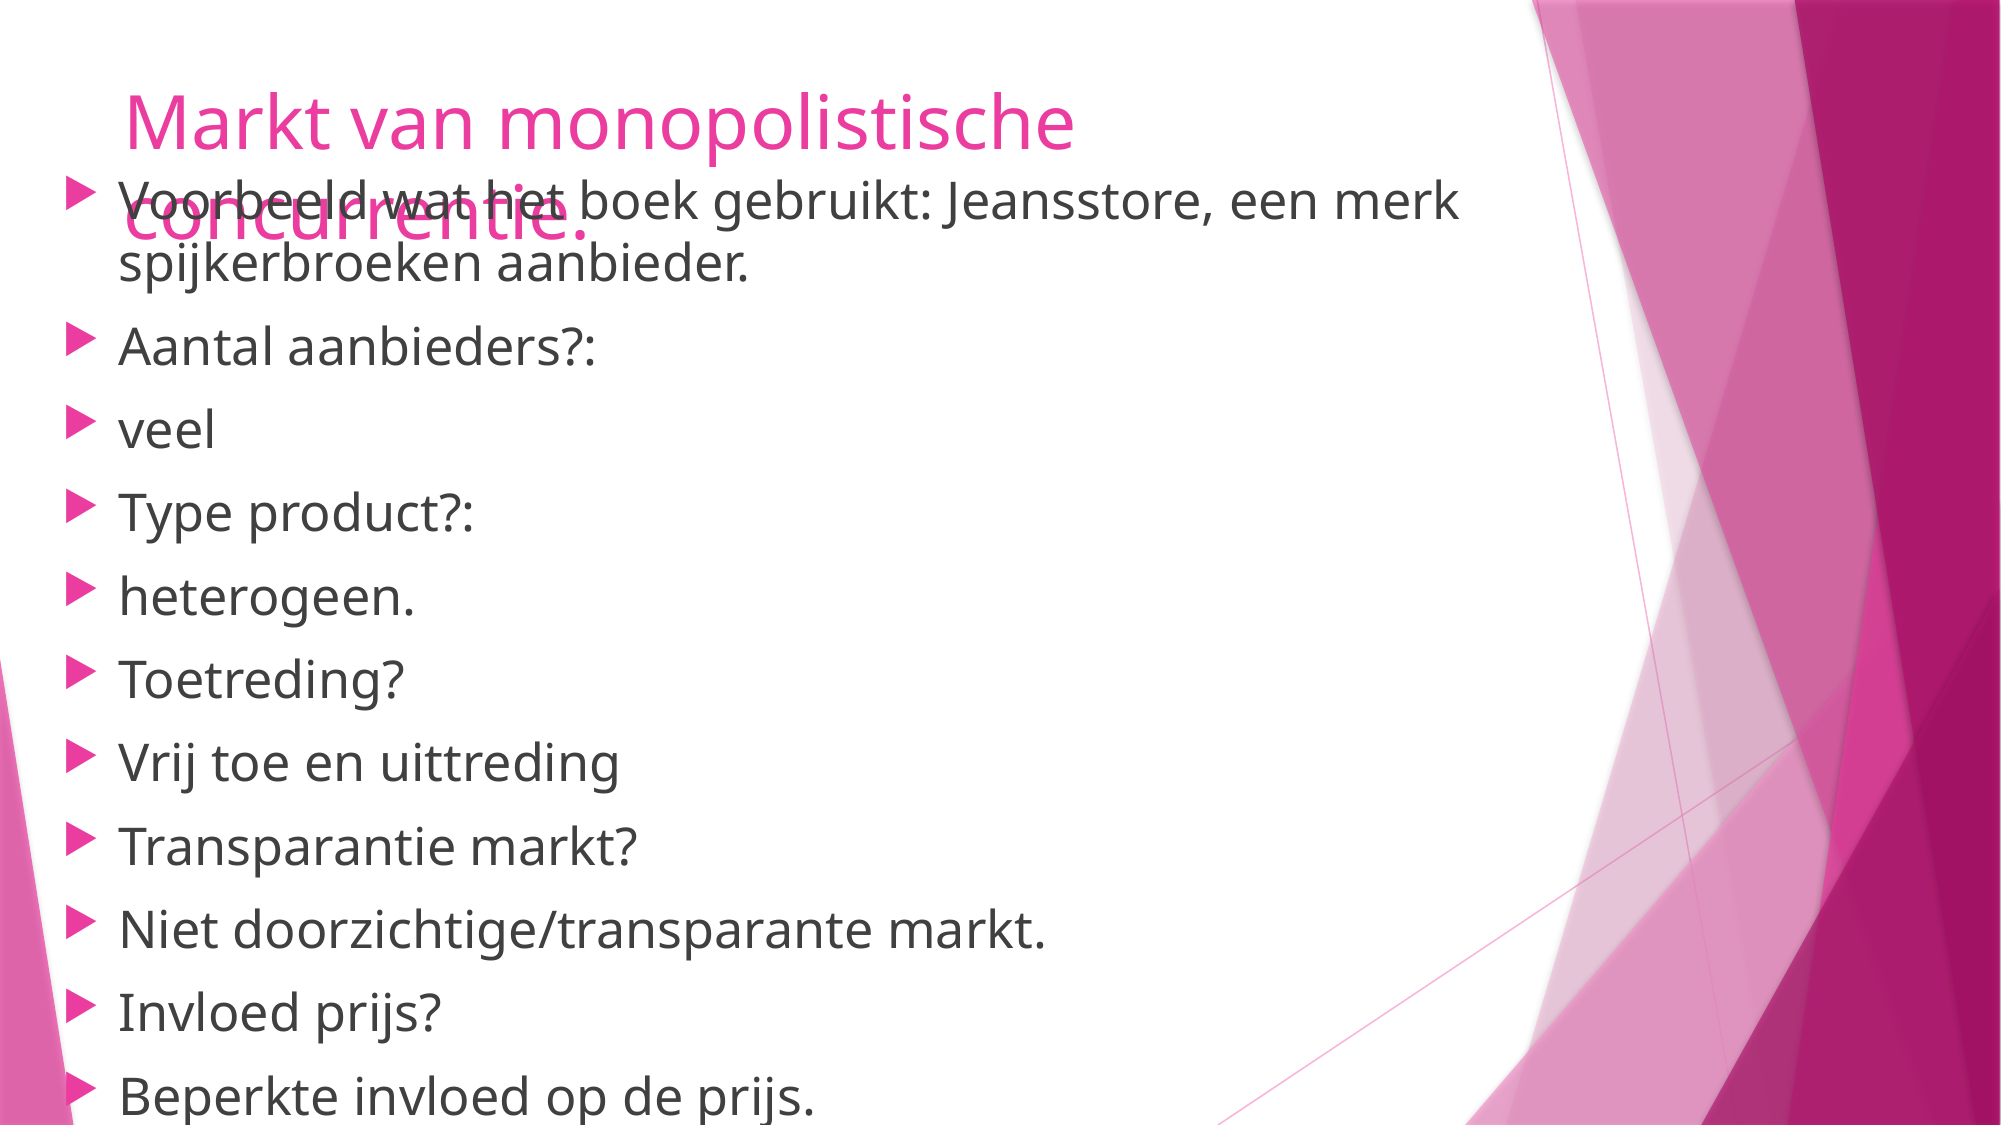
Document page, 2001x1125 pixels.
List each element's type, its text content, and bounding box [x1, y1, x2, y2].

title Markt van monopolistische concurrentie. [108, 67, 1522, 159]
list Voorbeeld wat het boek gebruikt: Jeansstore, een merk spijkerbroeken aanbieder. Aantal aanbieders?: veel Type product?: heterogeen. Toetreding? Vrij toe en uittreding Transparantie markt? Niet doorzichtige/transparante markt. Invloed prijs? Beperkte invloed op de prijs. [47, 159, 1522, 991]
